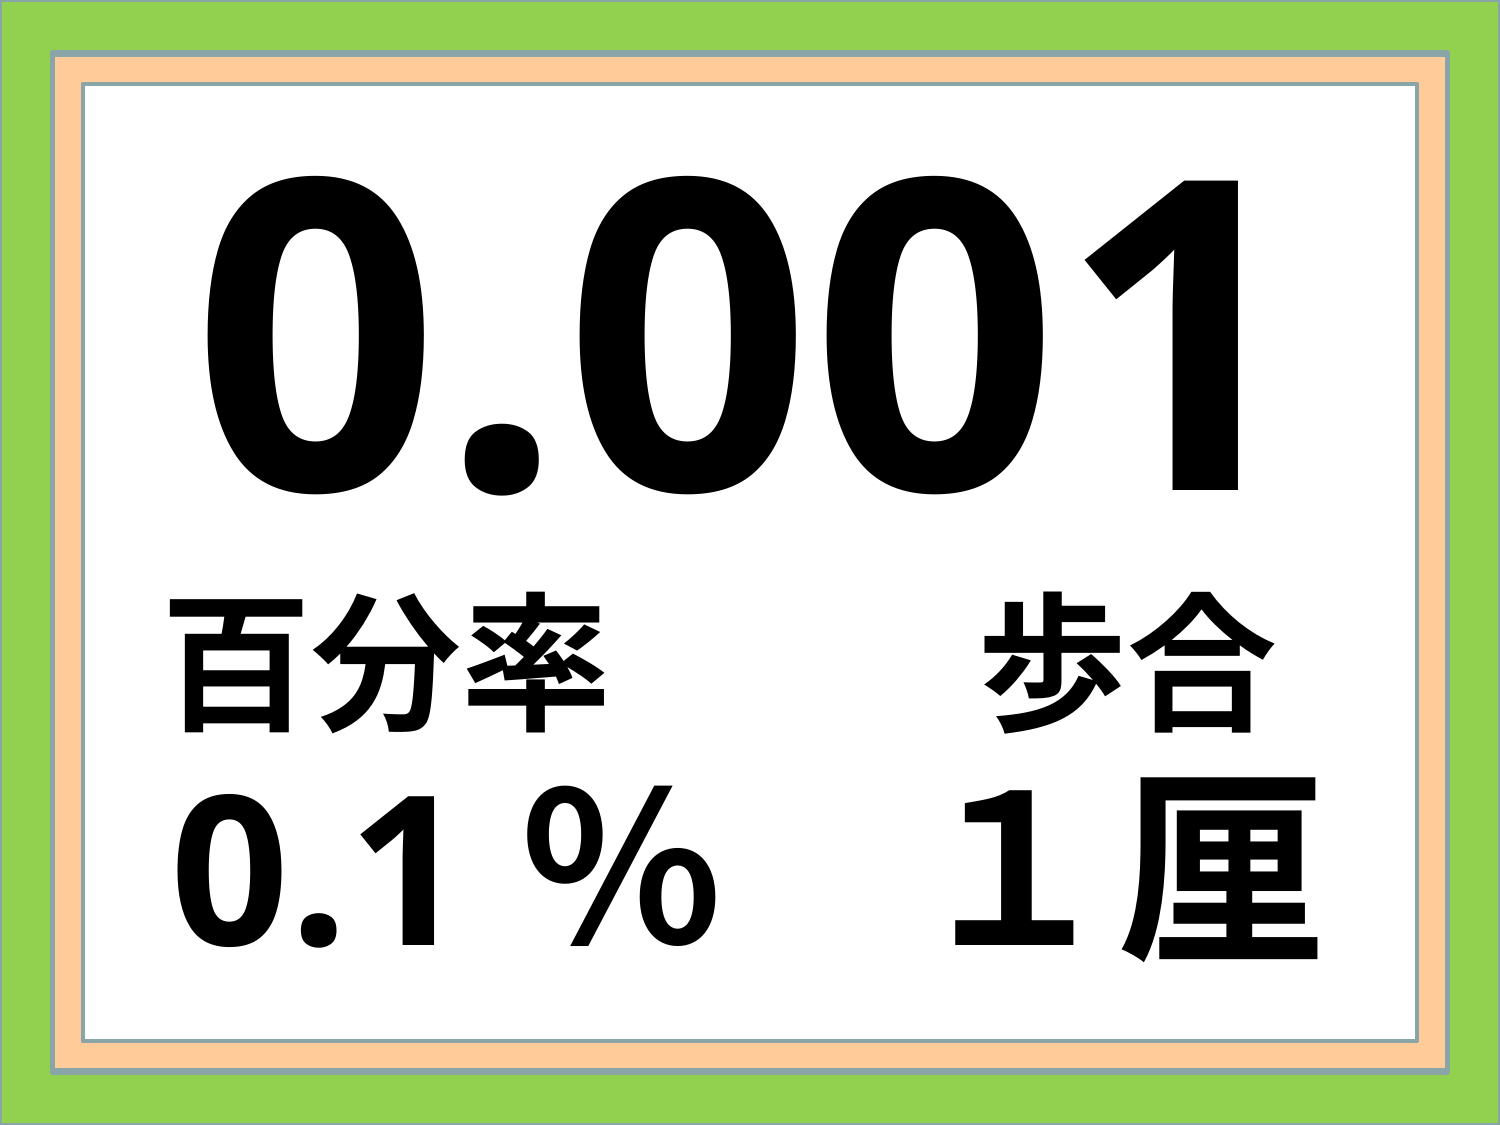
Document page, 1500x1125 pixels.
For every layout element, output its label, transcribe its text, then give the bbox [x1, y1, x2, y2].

text_box 百分率 [146, 573, 667, 757]
text_box 歩合 [962, 573, 1500, 757]
text_box １厘 [816, 716, 1420, 994]
text_box 0.001 [177, 89, 1323, 546]
text_box 0.1％ [146, 716, 750, 994]
